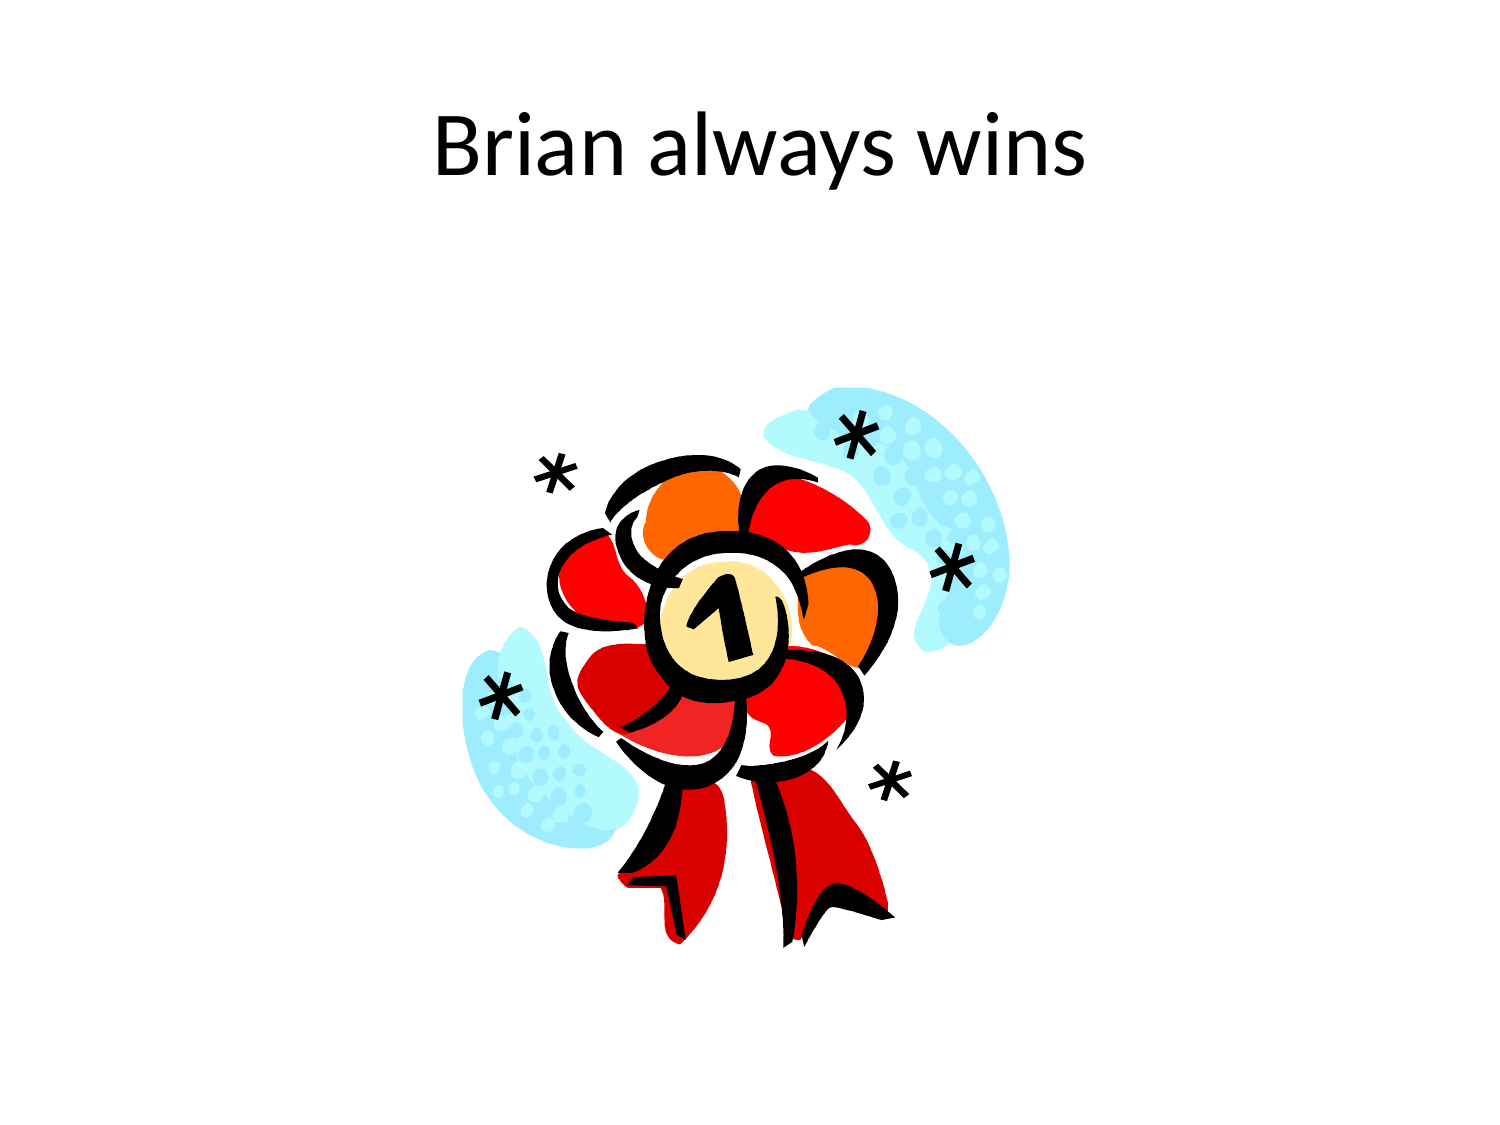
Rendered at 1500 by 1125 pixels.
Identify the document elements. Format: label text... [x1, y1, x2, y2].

title Brian always wins [75, 45, 1425, 233]
picture [462, 387, 1015, 954]
